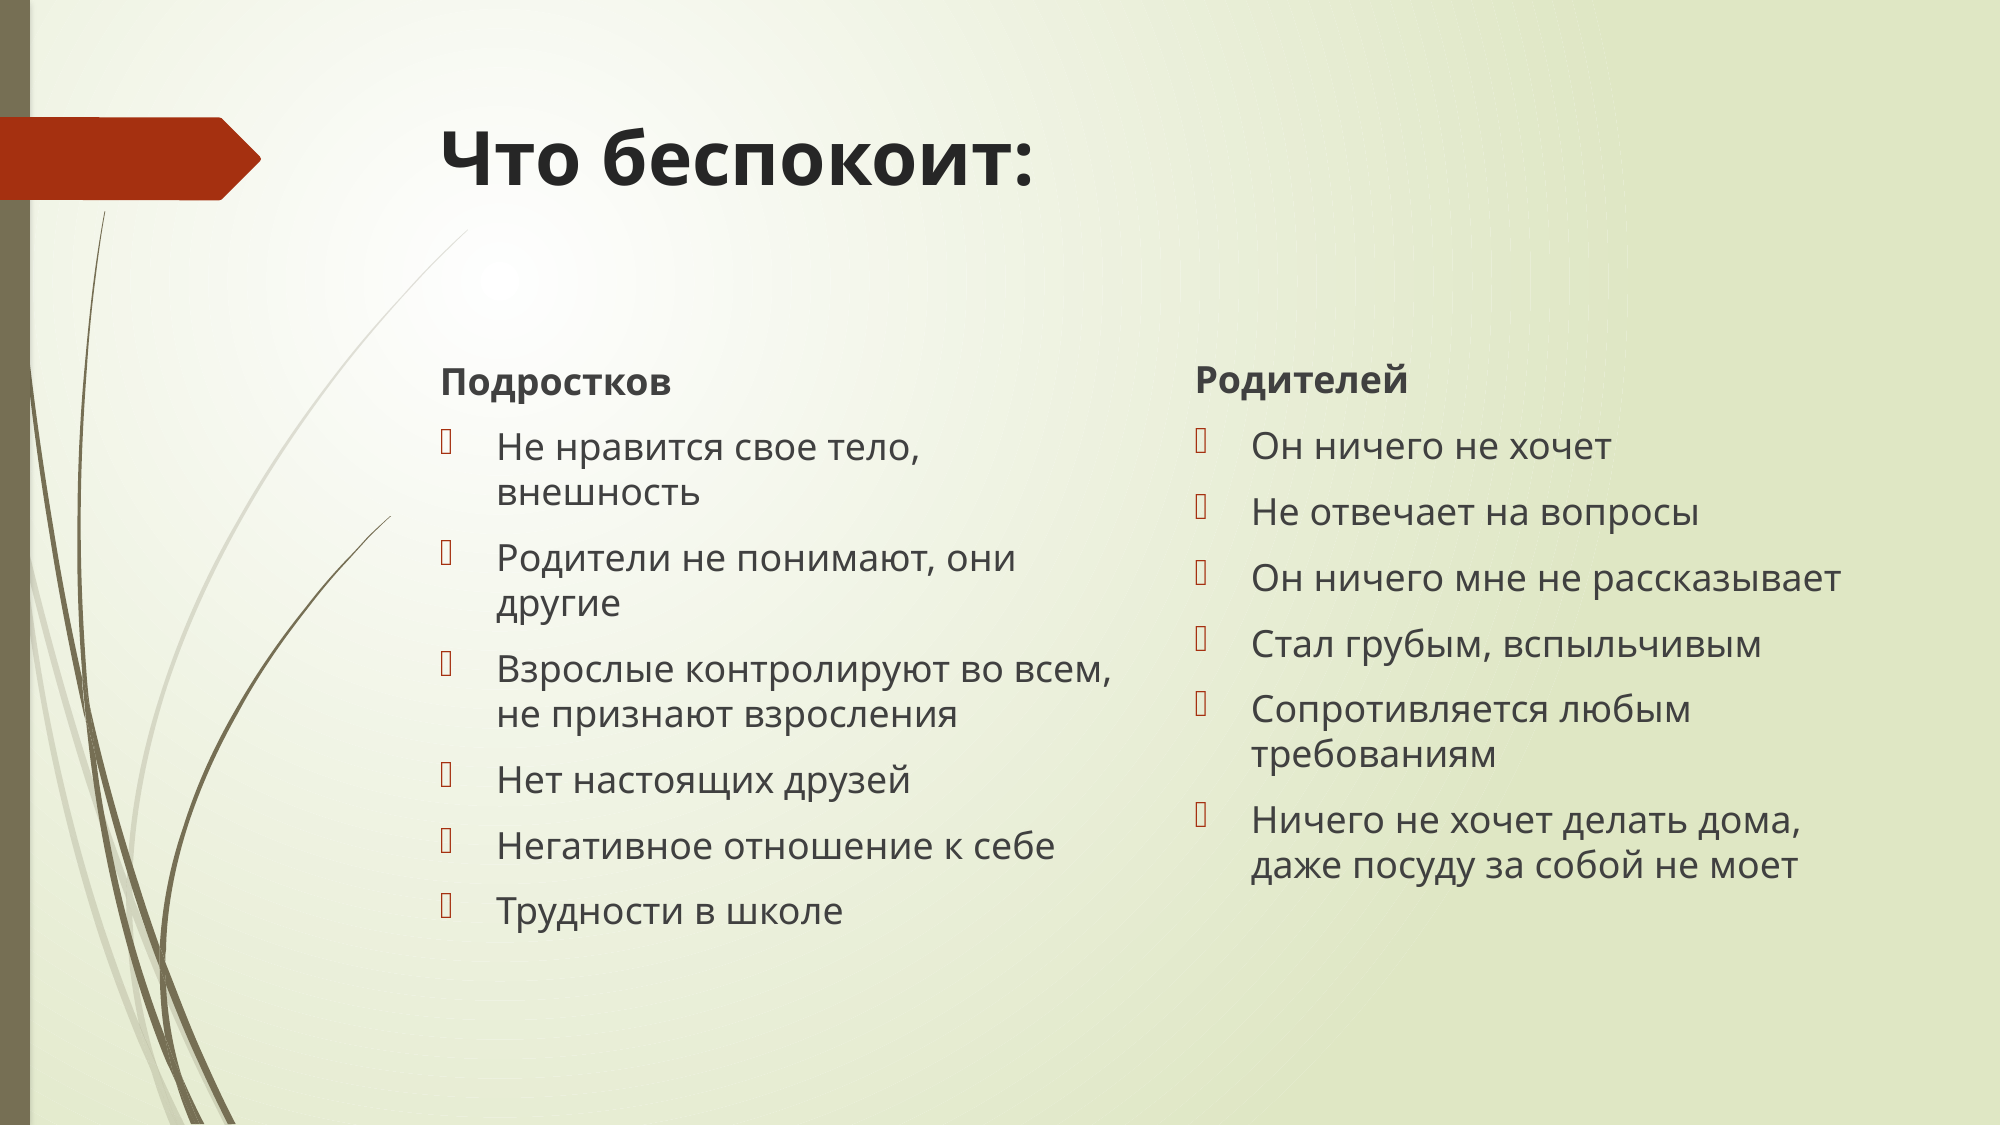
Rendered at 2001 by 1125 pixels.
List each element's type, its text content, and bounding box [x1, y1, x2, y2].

list Родителей Он ничего не хочет Не отвечает на вопросы Он ничего мне не рассказывает Стал грубым, вспыльчивым Сопротивляется любым требованиям Ничего не хочет делать дома, даже посуду за собой не моет [1179, 348, 1888, 969]
title Что беспокоит: [425, 102, 1888, 313]
list Подростков Не нравится свое тело, внешность Родители не понимают, они другие Взрослые контролируют во всем, не признают взросления Нет настоящих друзей Негативное отношение к себе Трудности в школе [424, 350, 1133, 970]
